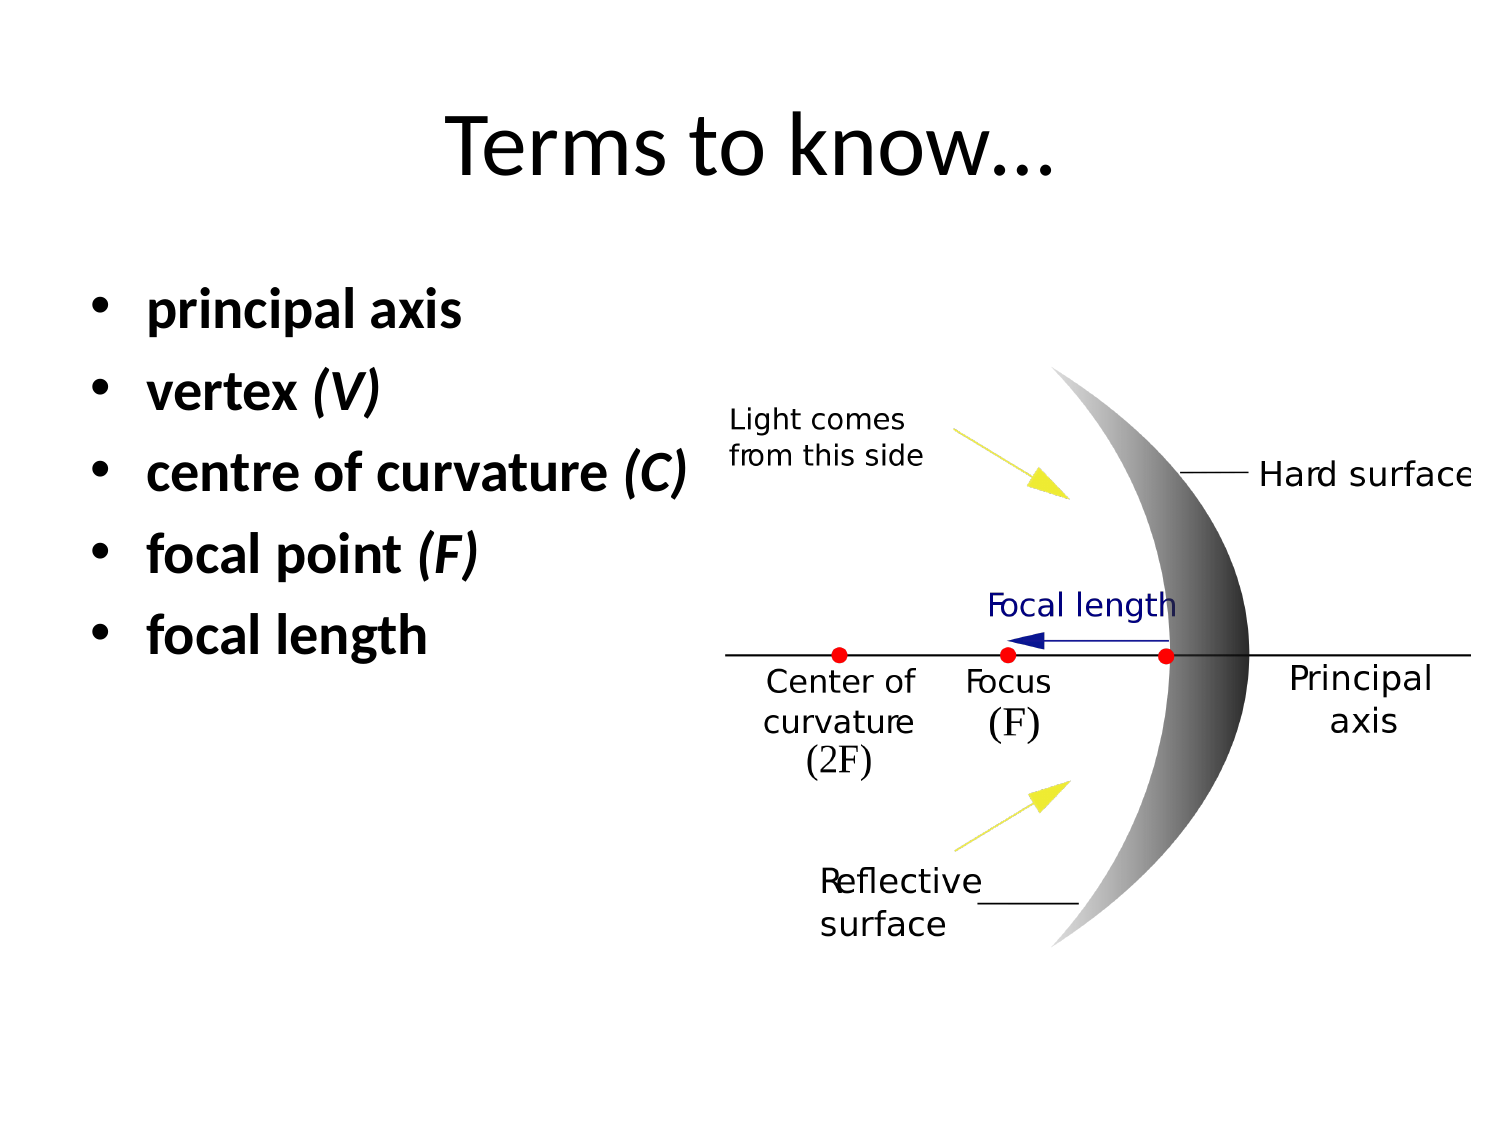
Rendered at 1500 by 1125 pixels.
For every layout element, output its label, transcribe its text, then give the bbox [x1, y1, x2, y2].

title Terms to know… [75, 45, 1425, 233]
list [709, 262, 1471, 1050]
list principal axis vertex (V) centre of curvature (C) focal point (F) focal length [75, 262, 707, 1005]
